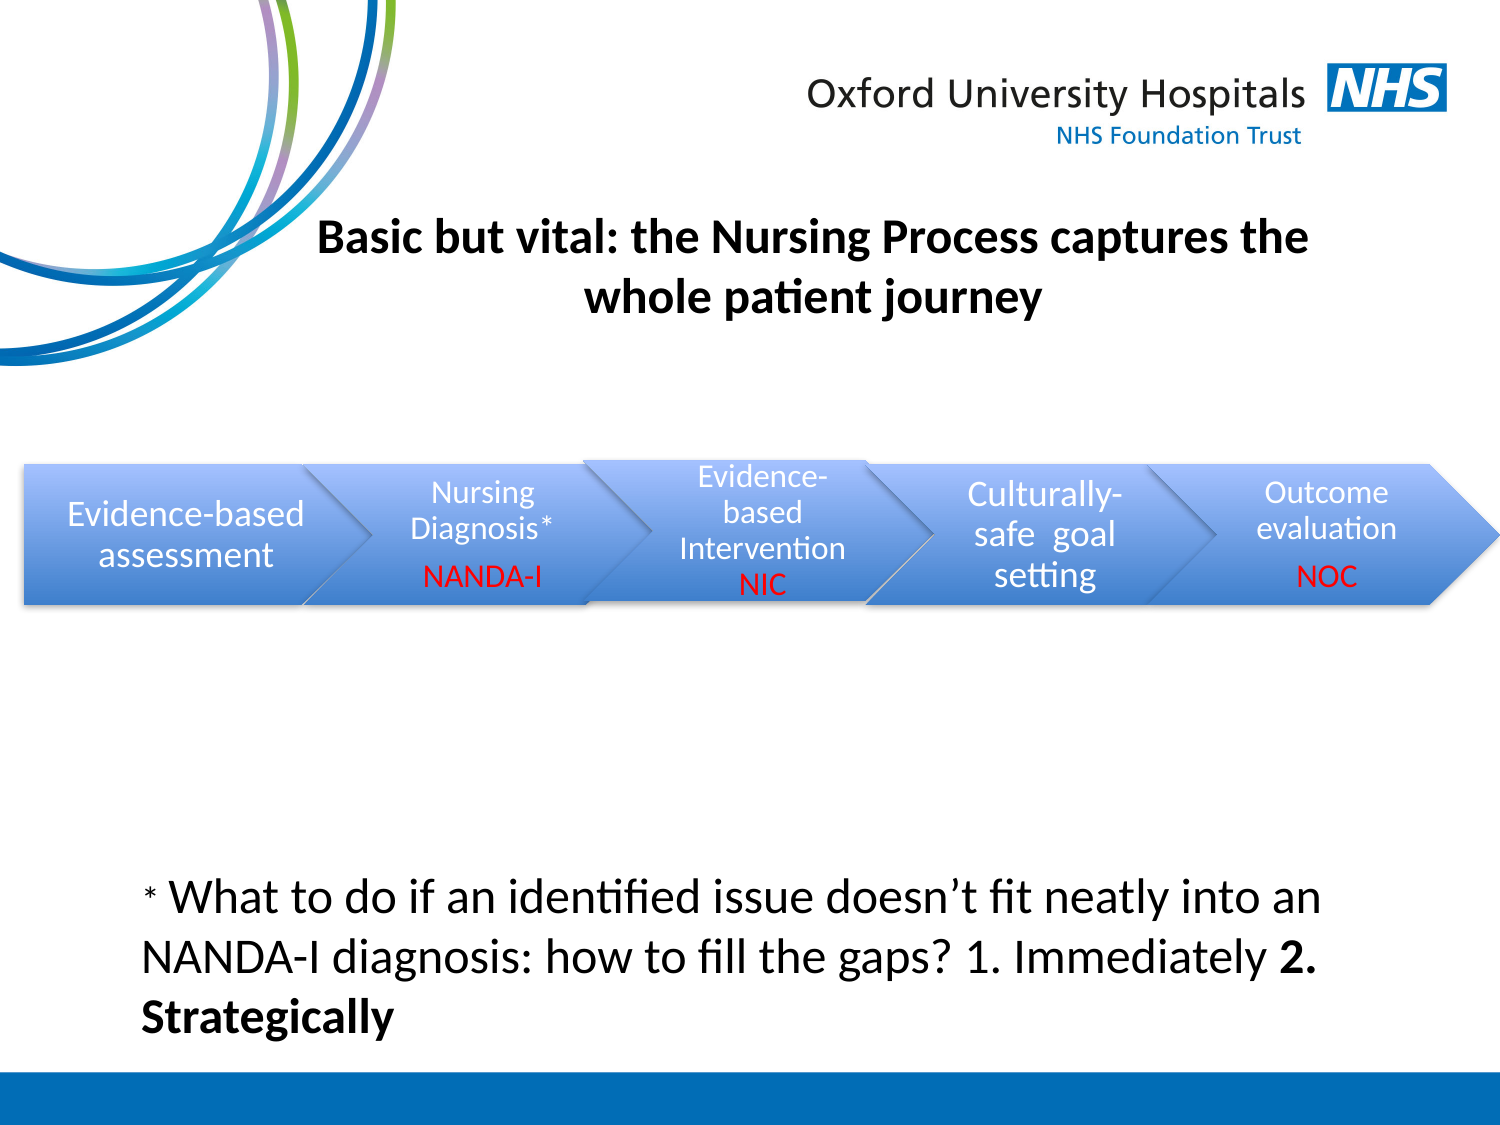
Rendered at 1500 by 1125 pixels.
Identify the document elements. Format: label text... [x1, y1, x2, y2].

picture [0, 0, 1500, 1125]
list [23, 374, 1500, 695]
text_box * What to do if an identified issue doesn’t fit neatly into an NANDA-I diagnosis: how to fill the gaps? 1. Immediately 2. Strategically [126, 856, 1450, 1052]
title Basic but vital: the Nursing Process captures the whole patient journey [213, 151, 1425, 373]
